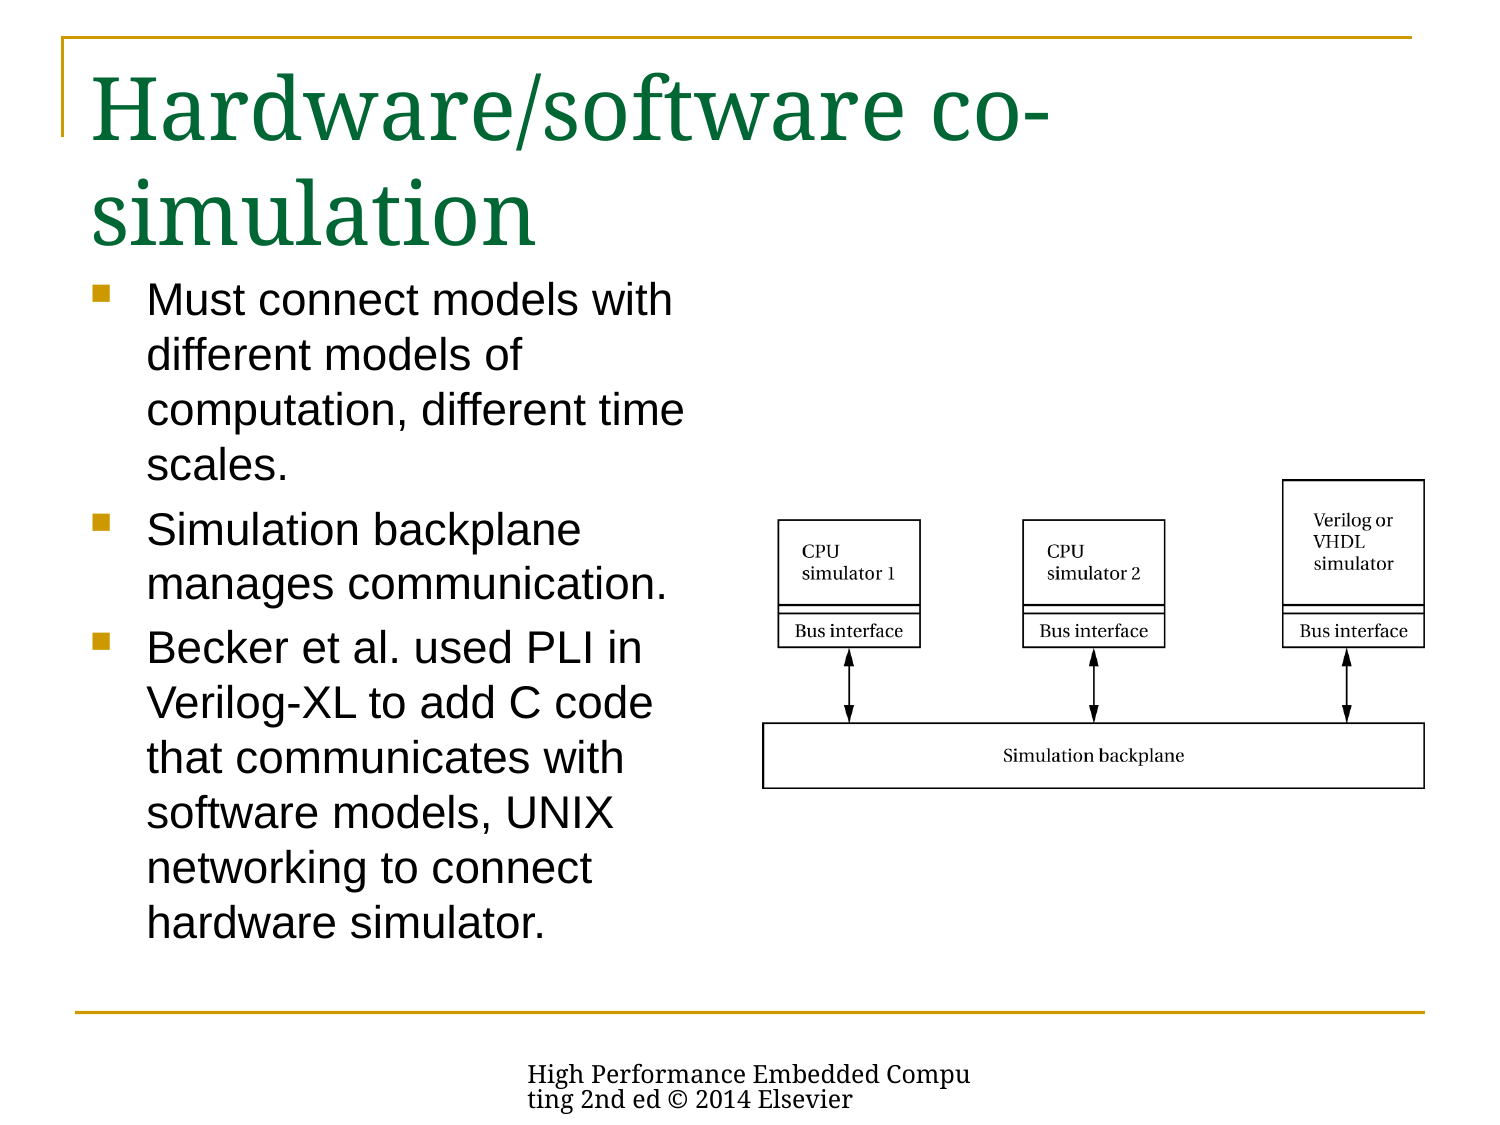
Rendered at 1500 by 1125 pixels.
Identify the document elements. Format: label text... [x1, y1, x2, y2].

list Must connect models with different models of computation, different time scales. Simulation backplane manages communication. Becker et al. used PLI in Verilog-XL to add C code that communicates with software models, UNIX networking to connect hardware simulator. [75, 262, 738, 1006]
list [762, 478, 1426, 790]
title Hardware/software co-simulation [75, 45, 1425, 233]
footer High Performance Embedded Computing 2nd ed © 2014 Elsevier [512, 1025, 988, 1100]
